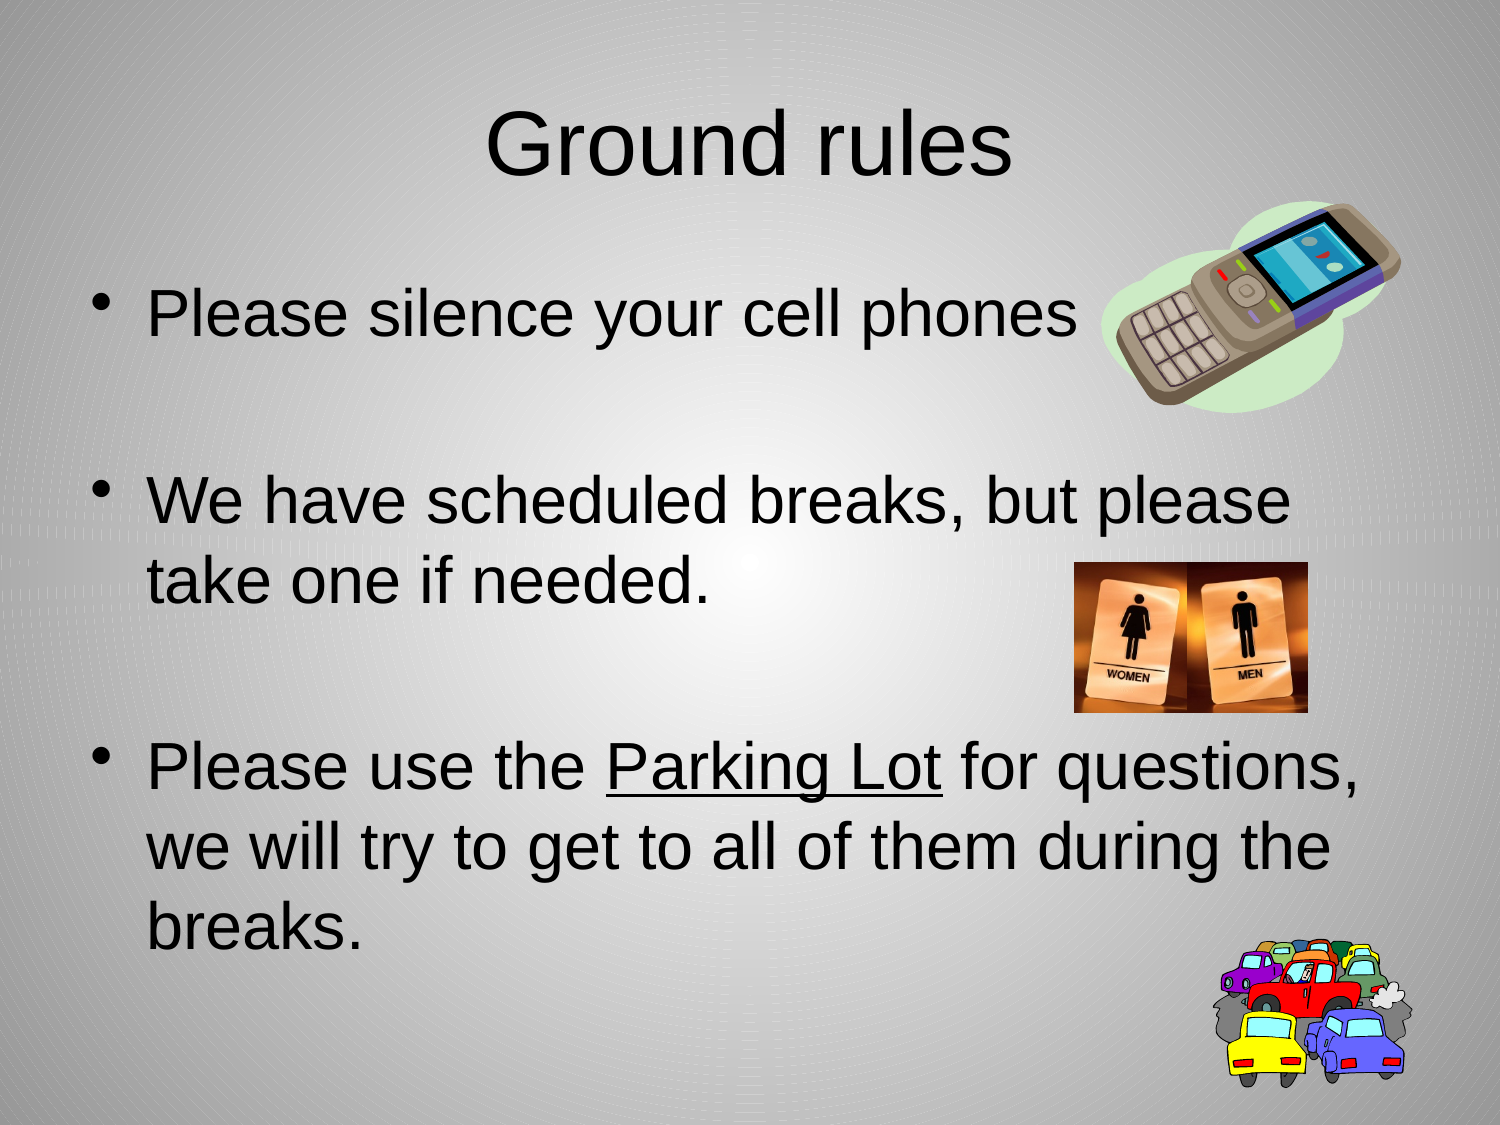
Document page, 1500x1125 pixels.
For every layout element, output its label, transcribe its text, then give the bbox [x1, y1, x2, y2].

picture [1099, 199, 1403, 415]
picture [1074, 562, 1308, 713]
picture [1212, 937, 1413, 1090]
title Ground rules [74, 44, 1426, 233]
list Please silence your cell phones We have scheduled breaks, but please take one if needed. Please use the Parking Lot for questions, we will try to get to all of them during the breaks. [74, 262, 1426, 1006]
